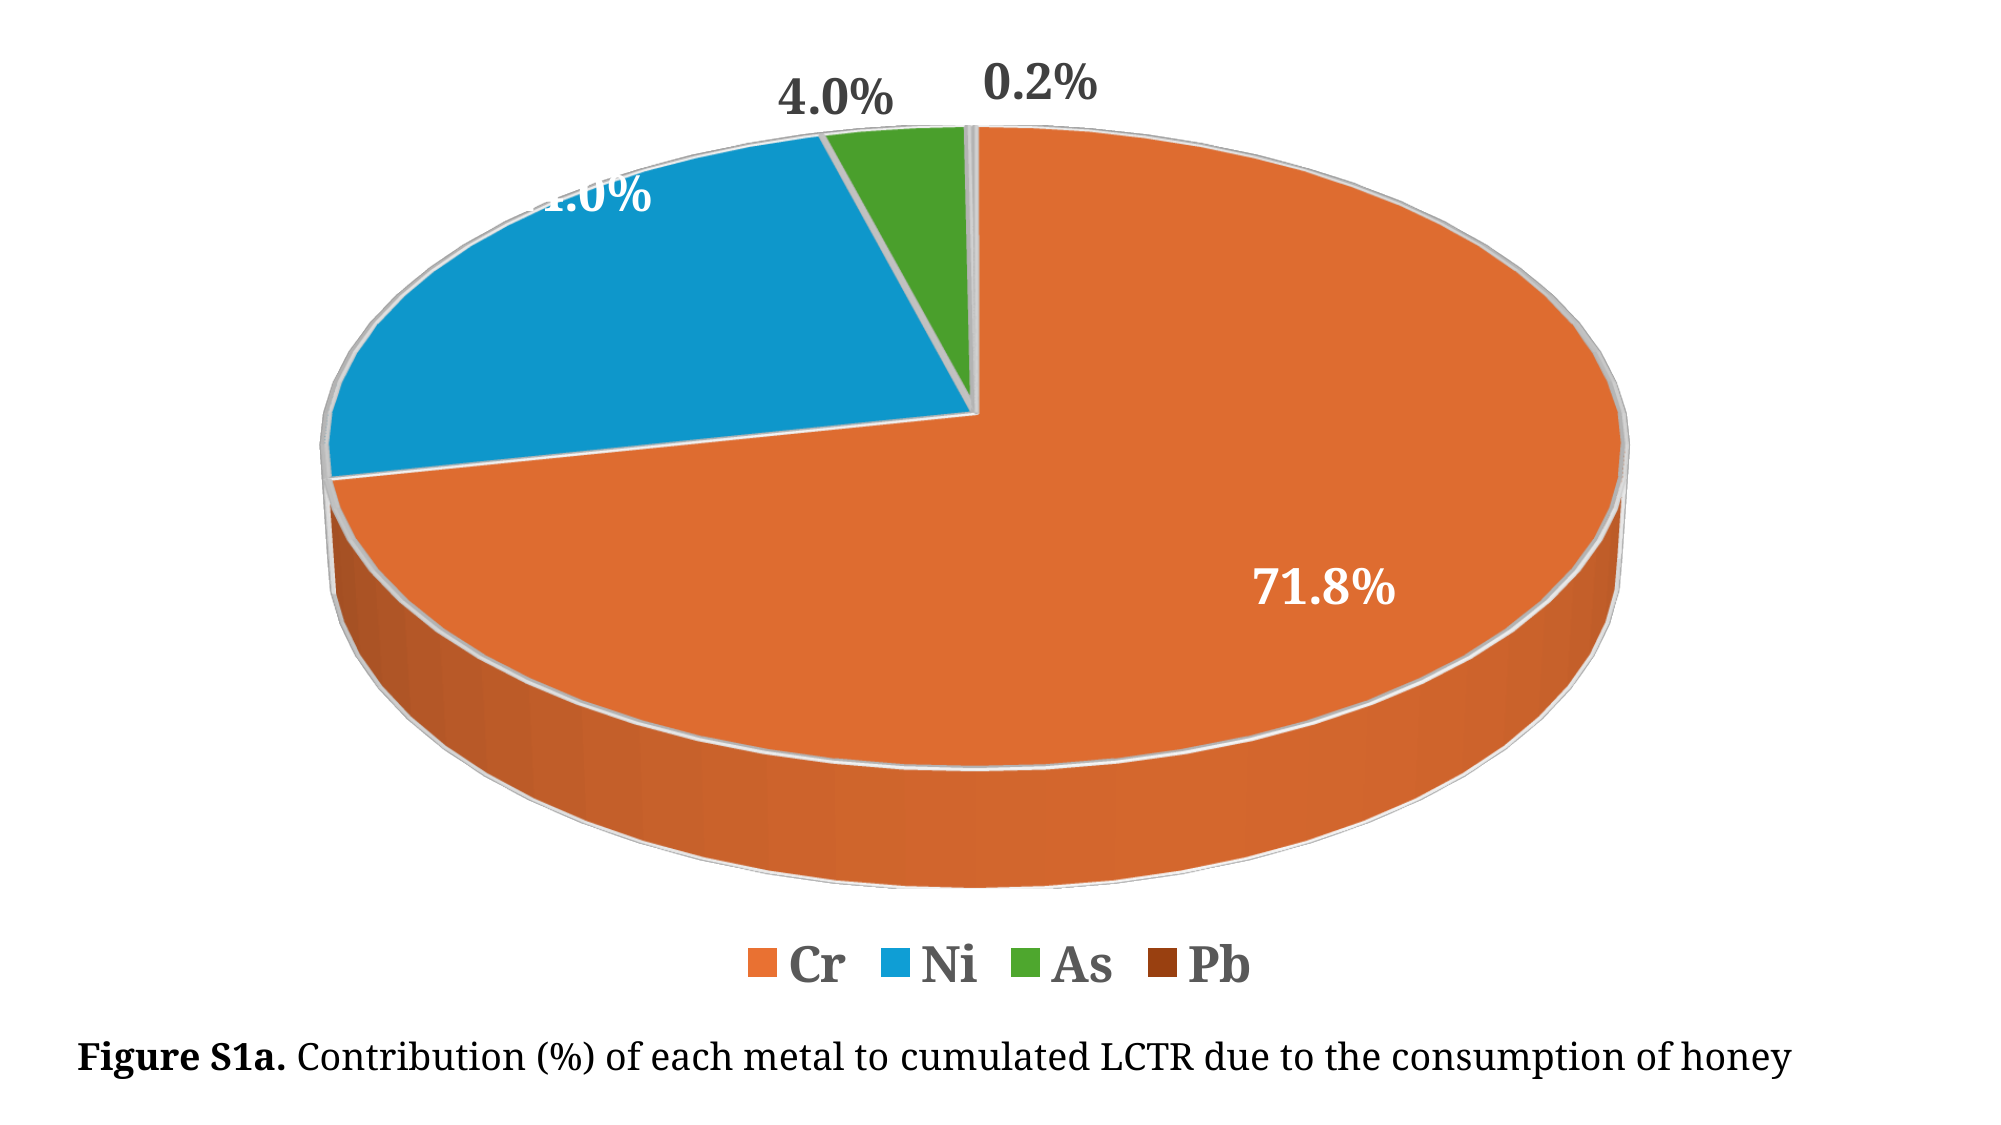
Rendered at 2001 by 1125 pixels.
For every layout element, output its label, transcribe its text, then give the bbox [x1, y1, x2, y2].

chart [31, 38, 1969, 1007]
text_box Figure S1a. Contribution (%) of each metal to cumulated LCTR due to the consumption of honey [62, 1025, 1736, 1125]
